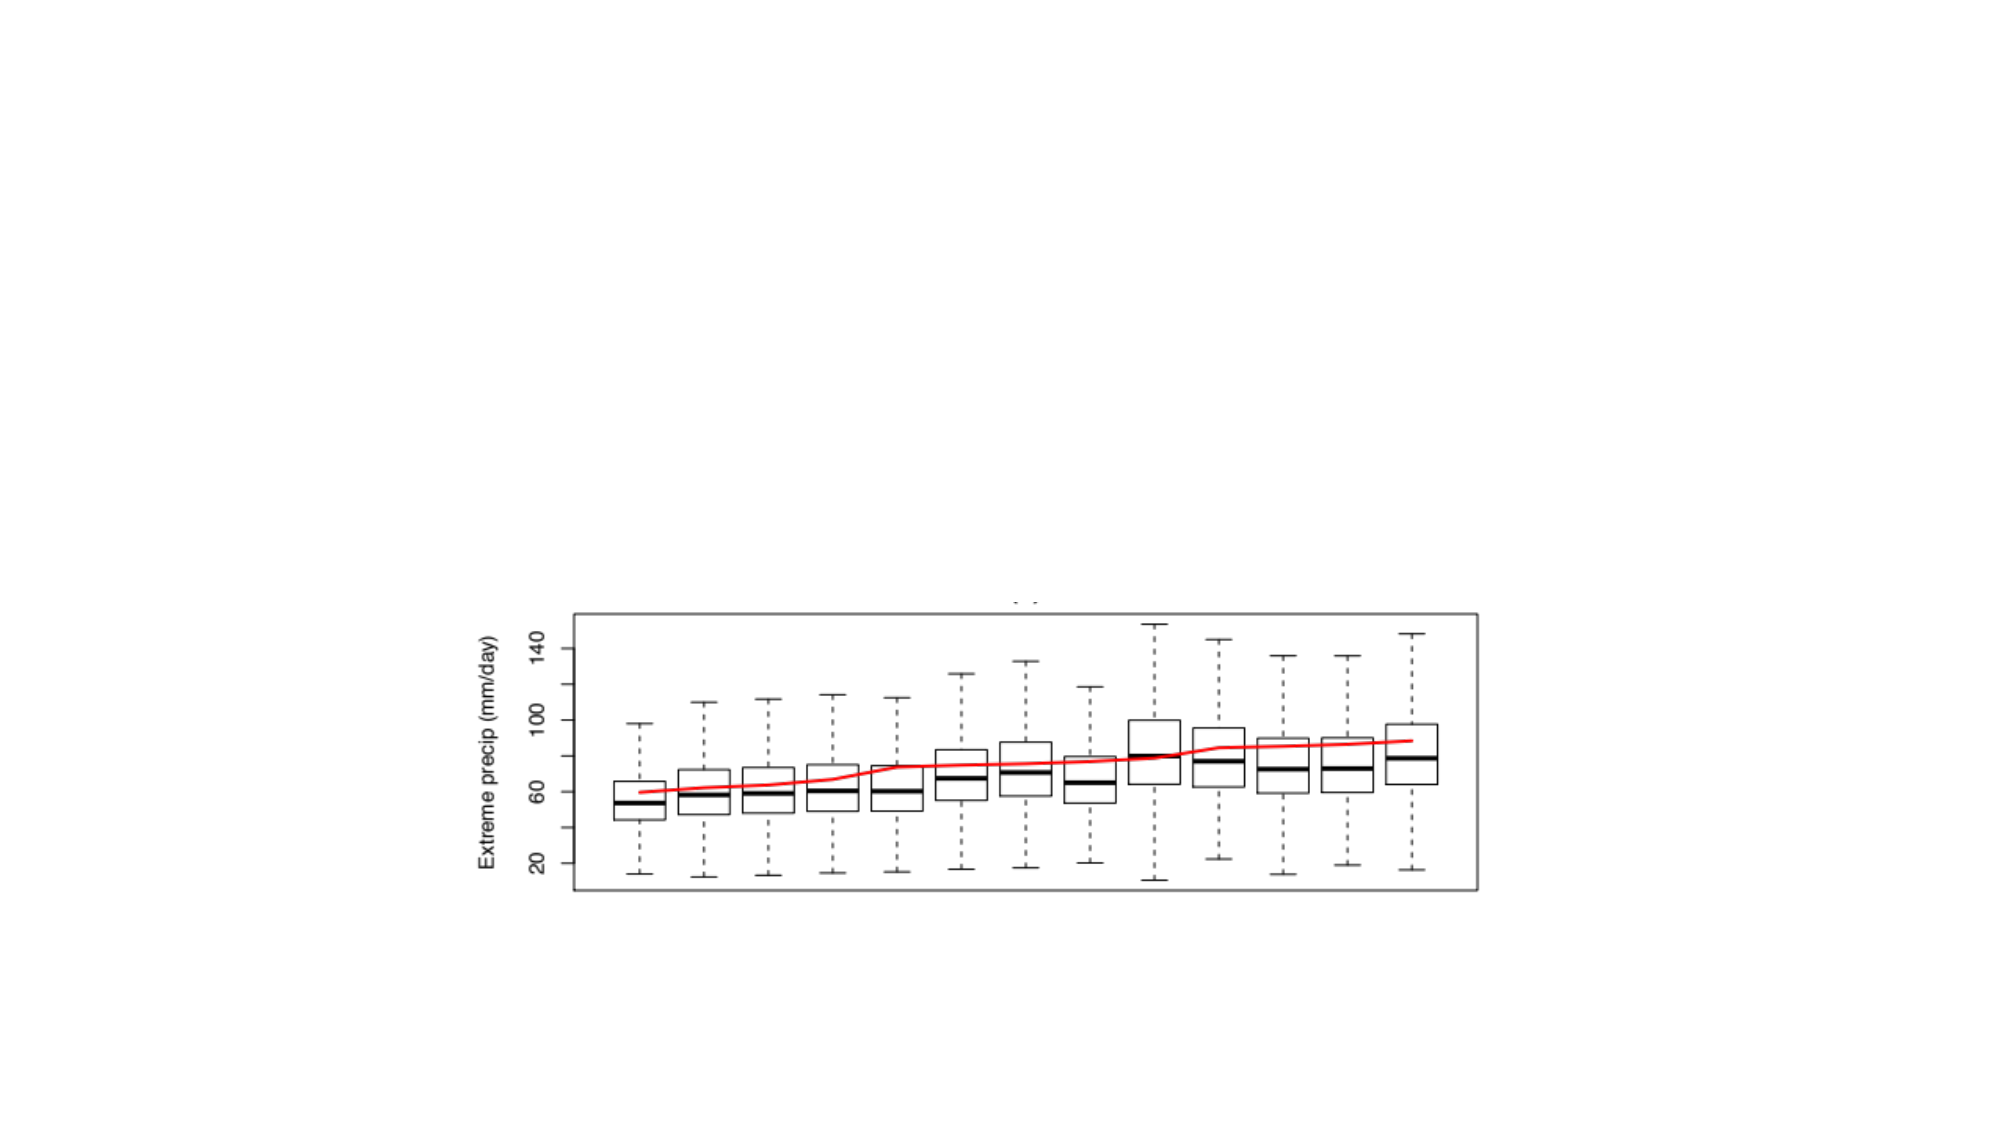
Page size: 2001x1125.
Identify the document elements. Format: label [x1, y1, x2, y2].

picture [474, 601, 1495, 911]
